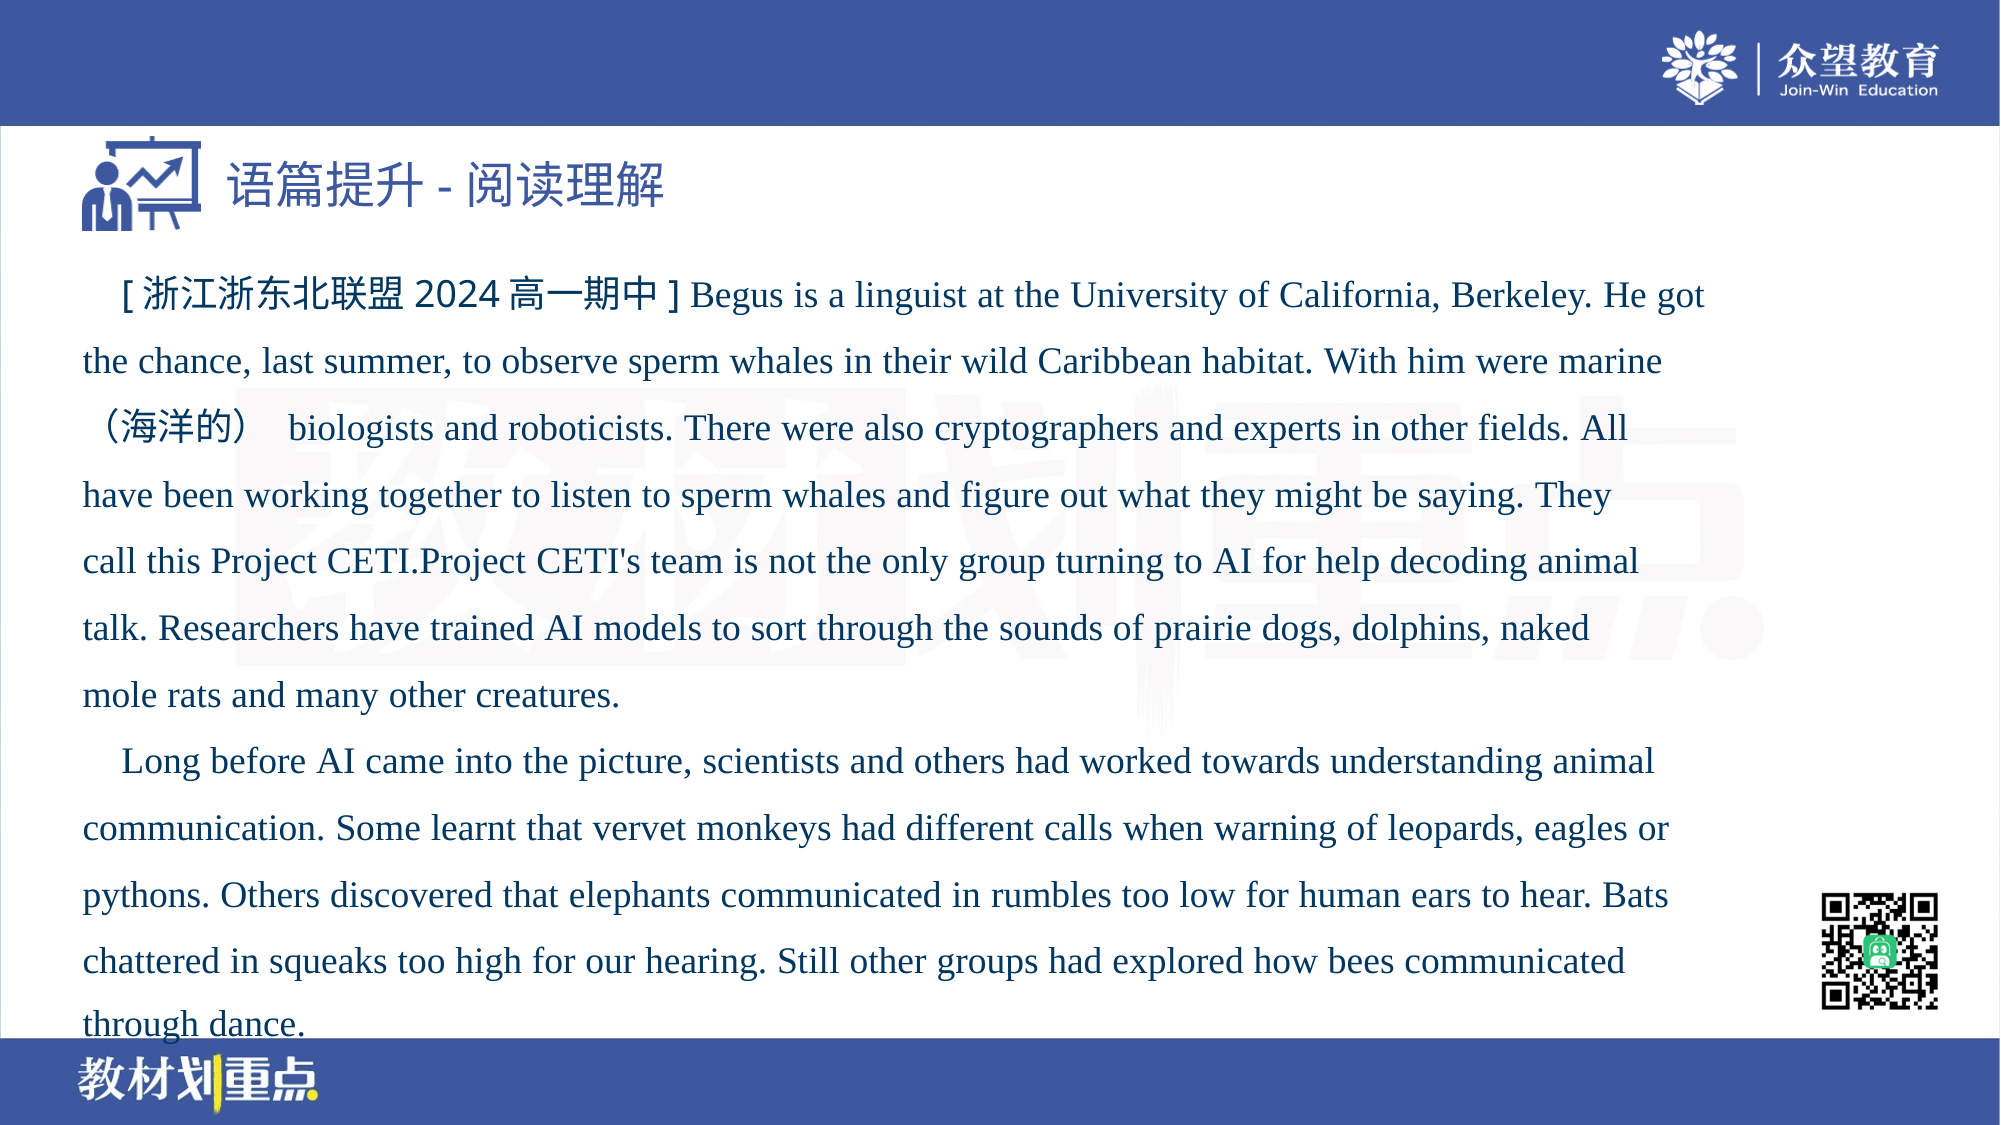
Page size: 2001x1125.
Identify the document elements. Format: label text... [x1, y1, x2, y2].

picture [0, 0, 2000, 1125]
text_box [浙江浙东北联盟2024高一期中] Begus is a linguist at the University of California, Berkeley. He got the chance, last summer, to observe sperm whales in their wild Caribbean habitat. With him were marine （海洋的） biologists and roboticists. There were also cryptographers and experts in other fields. All have been working together to listen to sperm whales and figure out what they might be saying. They call this Project CETI.Project CETI's team is not the only group turning to AI for help decoding animal talk. Researchers have trained AI models to sort through the sounds of prairie dogs, dolphins, naked mole rats and many other creatures. Long before AI came into the picture, scientists and others had worked towards understanding animal communication. Some learnt that vervet monkeys had different calls when warning of leopards, eagles or pythons. Others discovered that elephants communicated in rumbles too low for human ears to hear. Bats chattered in squeaks too high for our hearing. Still other groups had explored how bees communicated through dance. [82, 248, 1817, 1038]
